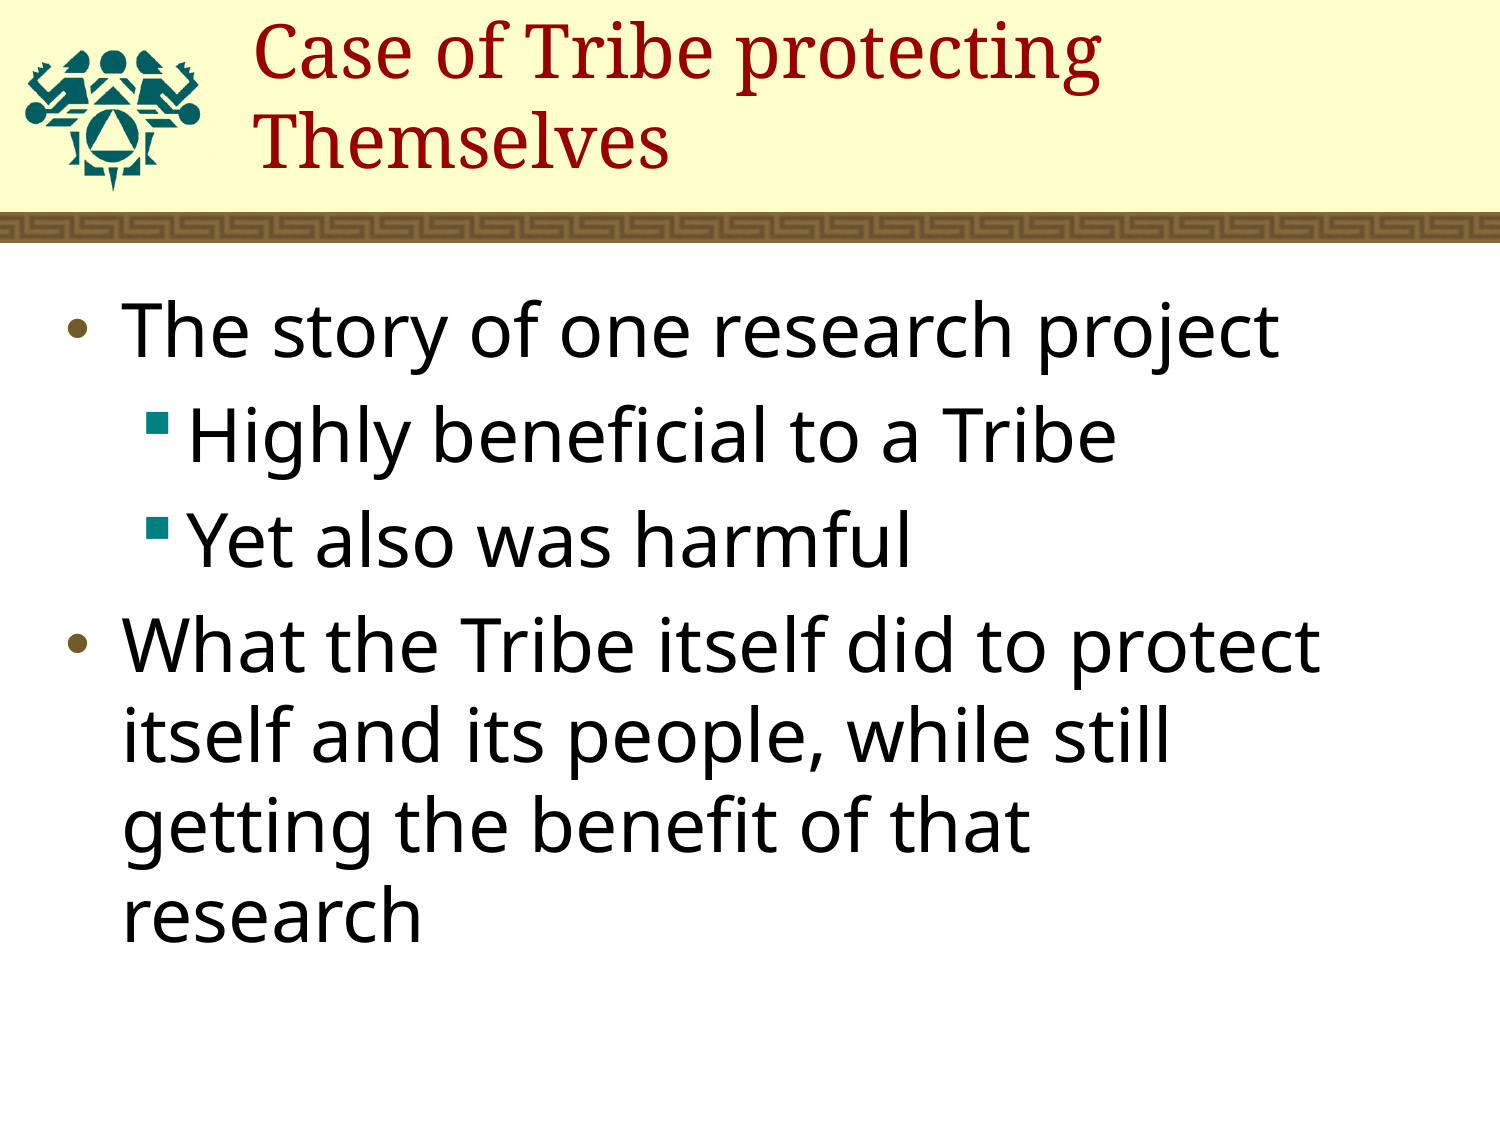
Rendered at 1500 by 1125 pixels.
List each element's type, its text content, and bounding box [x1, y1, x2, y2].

picture [0, 212, 1500, 243]
title Case of Tribe protecting Themselves [237, 0, 1500, 188]
list The story of one research project Highly beneficial to a Tribe Yet also was harmful What the Tribe itself did to protect itself and its people, while still getting the benefit of that research [49, 274, 1351, 1013]
picture [12, 37, 213, 206]
